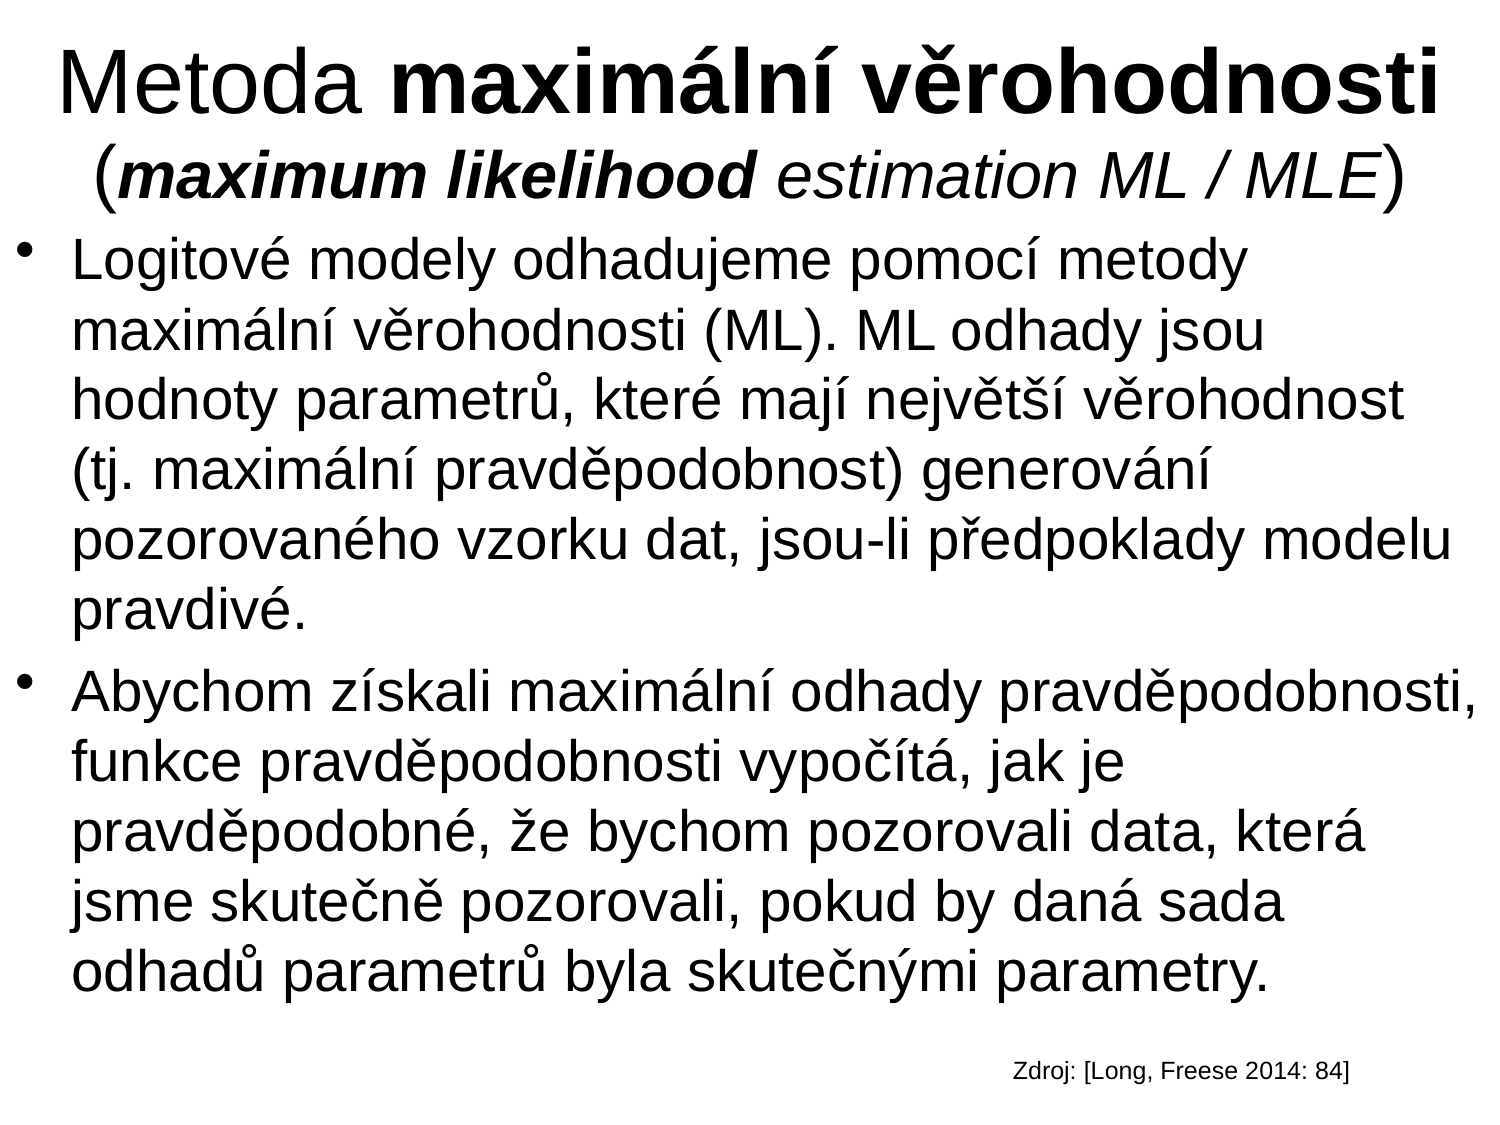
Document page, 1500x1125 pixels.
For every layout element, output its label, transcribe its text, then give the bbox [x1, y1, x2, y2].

title Metoda maximální věrohodnosti (maximum likelihood estimation ML / MLE) [17, 31, 1483, 214]
list Logitové modely odhadujeme pomocí metody maximální věrohodnosti (ML). ML odhady jsou hodnoty parametrů, které mají největší věrohodnost (tj. maximální pravděpodobnost) generování pozorovaného vzorku dat, jsou-li předpoklady modelu pravdivé. Abychom získali maximální odhady pravděpodobnosti, funkce pravděpodobnosti vypočítá, jak je pravděpodobné, že bychom pozorovali data, která jsme skutečně pozorovali, pokud by daná sada odhadů parametrů byla skutečnými parametry. [0, 214, 1500, 1052]
text_box Zdroj: [Long, Freese 2014: 84] [998, 1046, 1500, 1092]
